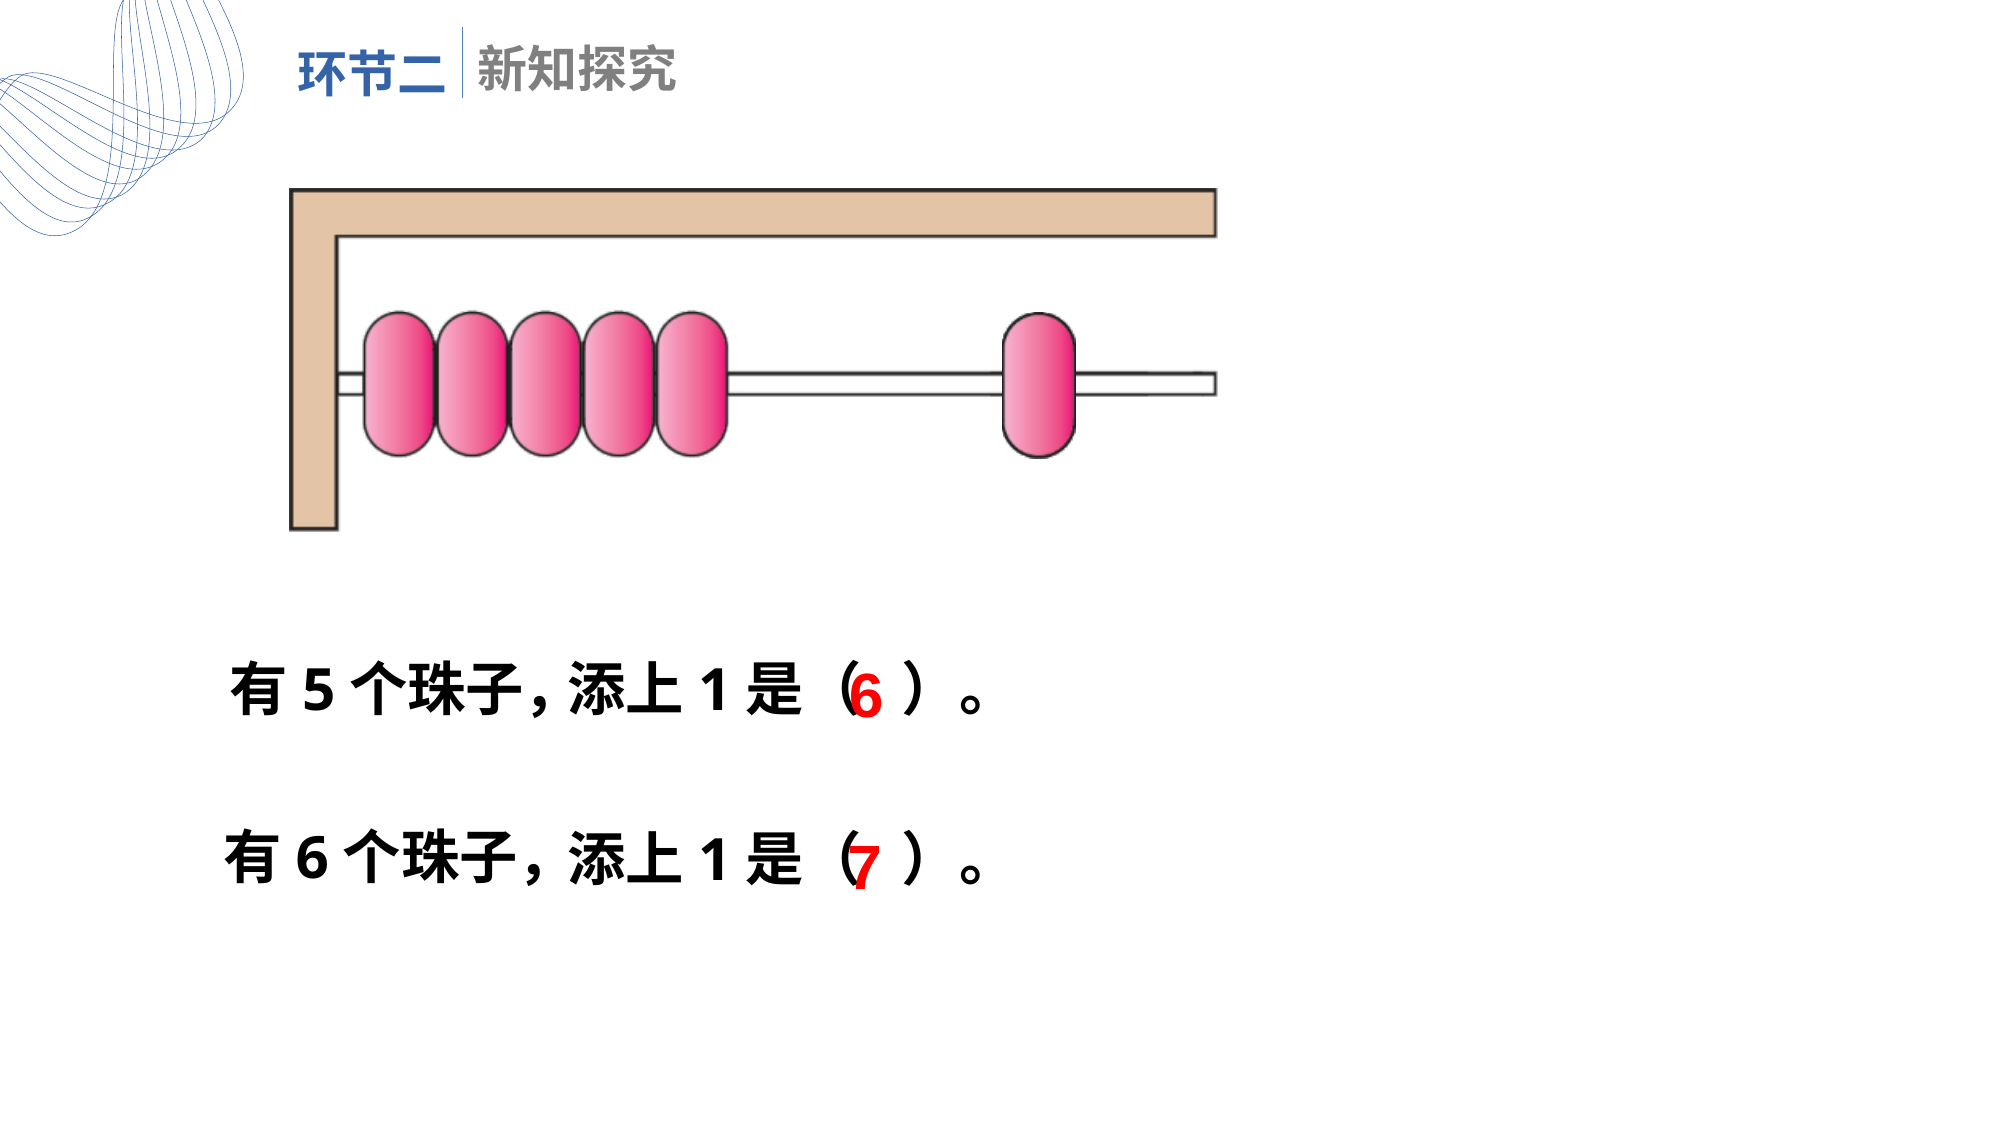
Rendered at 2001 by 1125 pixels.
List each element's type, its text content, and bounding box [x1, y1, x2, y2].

text_box 有6个珠子， [181, 812, 591, 968]
picture [289, 188, 1235, 546]
text_box 添上1是（ ）。 [552, 631, 1230, 730]
text_box 7 [793, 805, 935, 910]
text_box 6 [797, 633, 935, 738]
text_box 添上1是（ ）。 [552, 800, 1230, 900]
text_box 有5个珠子， [215, 631, 552, 730]
